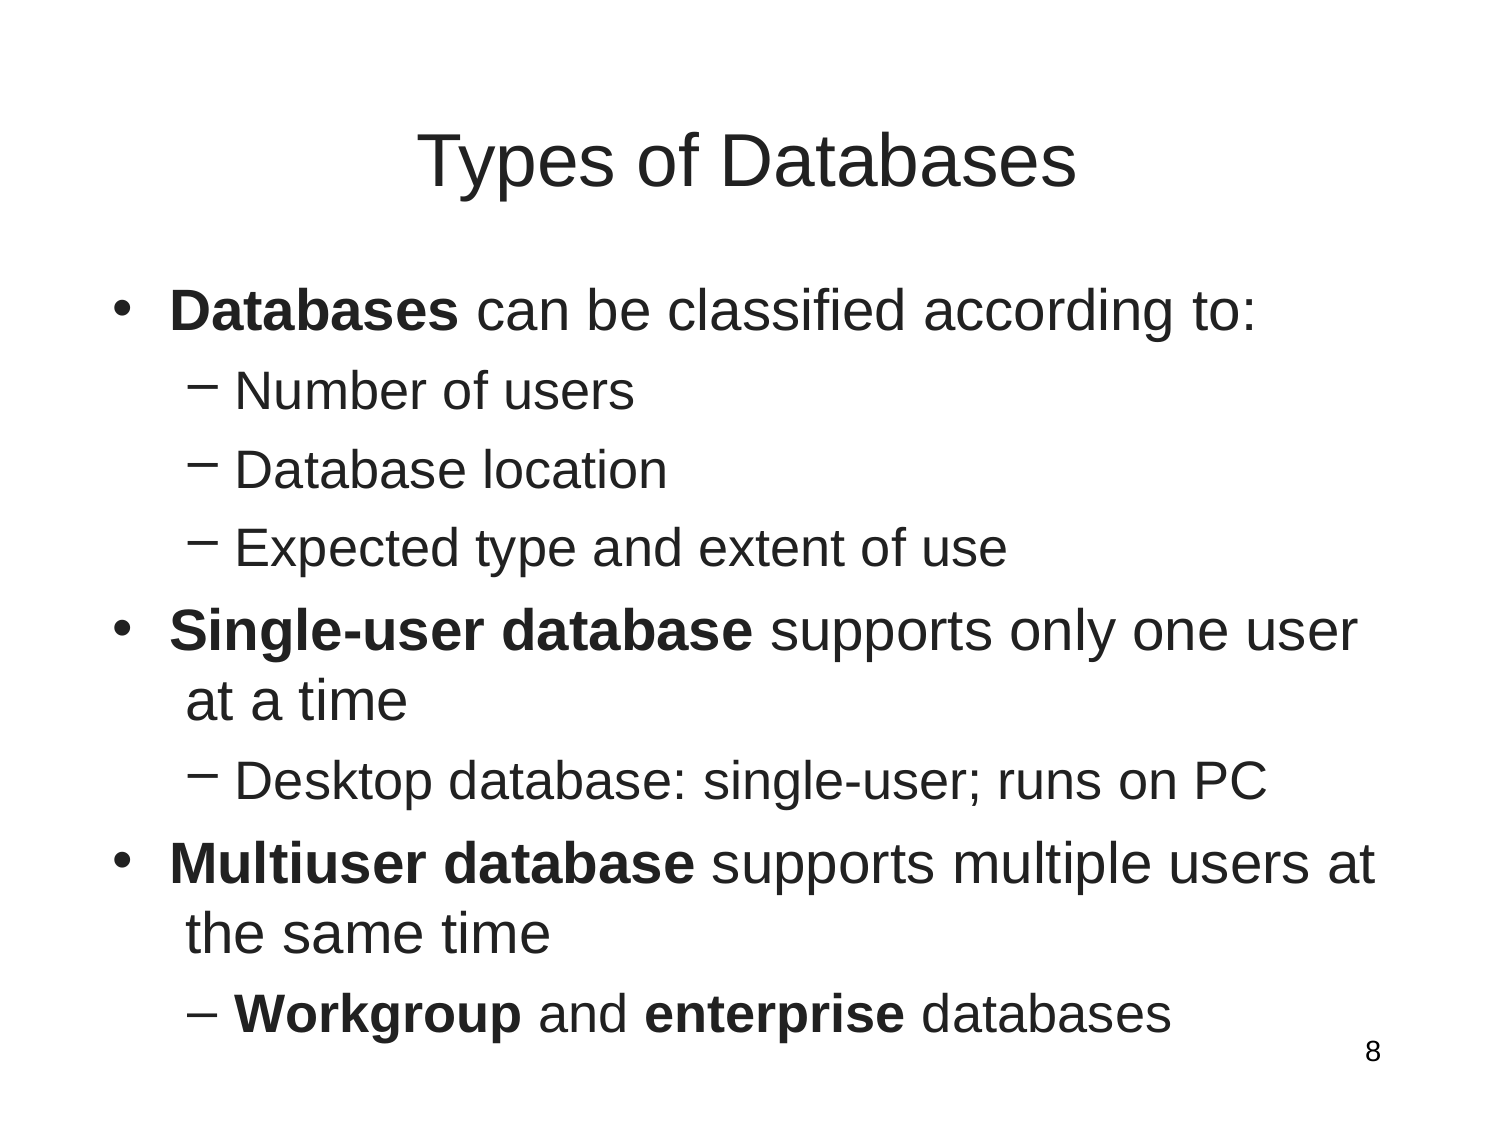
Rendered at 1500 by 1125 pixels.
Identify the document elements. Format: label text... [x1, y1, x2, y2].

title Types of Databases [414, 109, 1086, 255]
slide_number 8 [1361, 1033, 1402, 1125]
text_box Databases can be classified according to: Number of users Database location Expected type and extent of use Single-user database supports only one user at a time Desktop database: single-user; runs on PC Multiuser database supports multiple users at the same time Workgroup and enterprise databases [110, 255, 1382, 1044]
